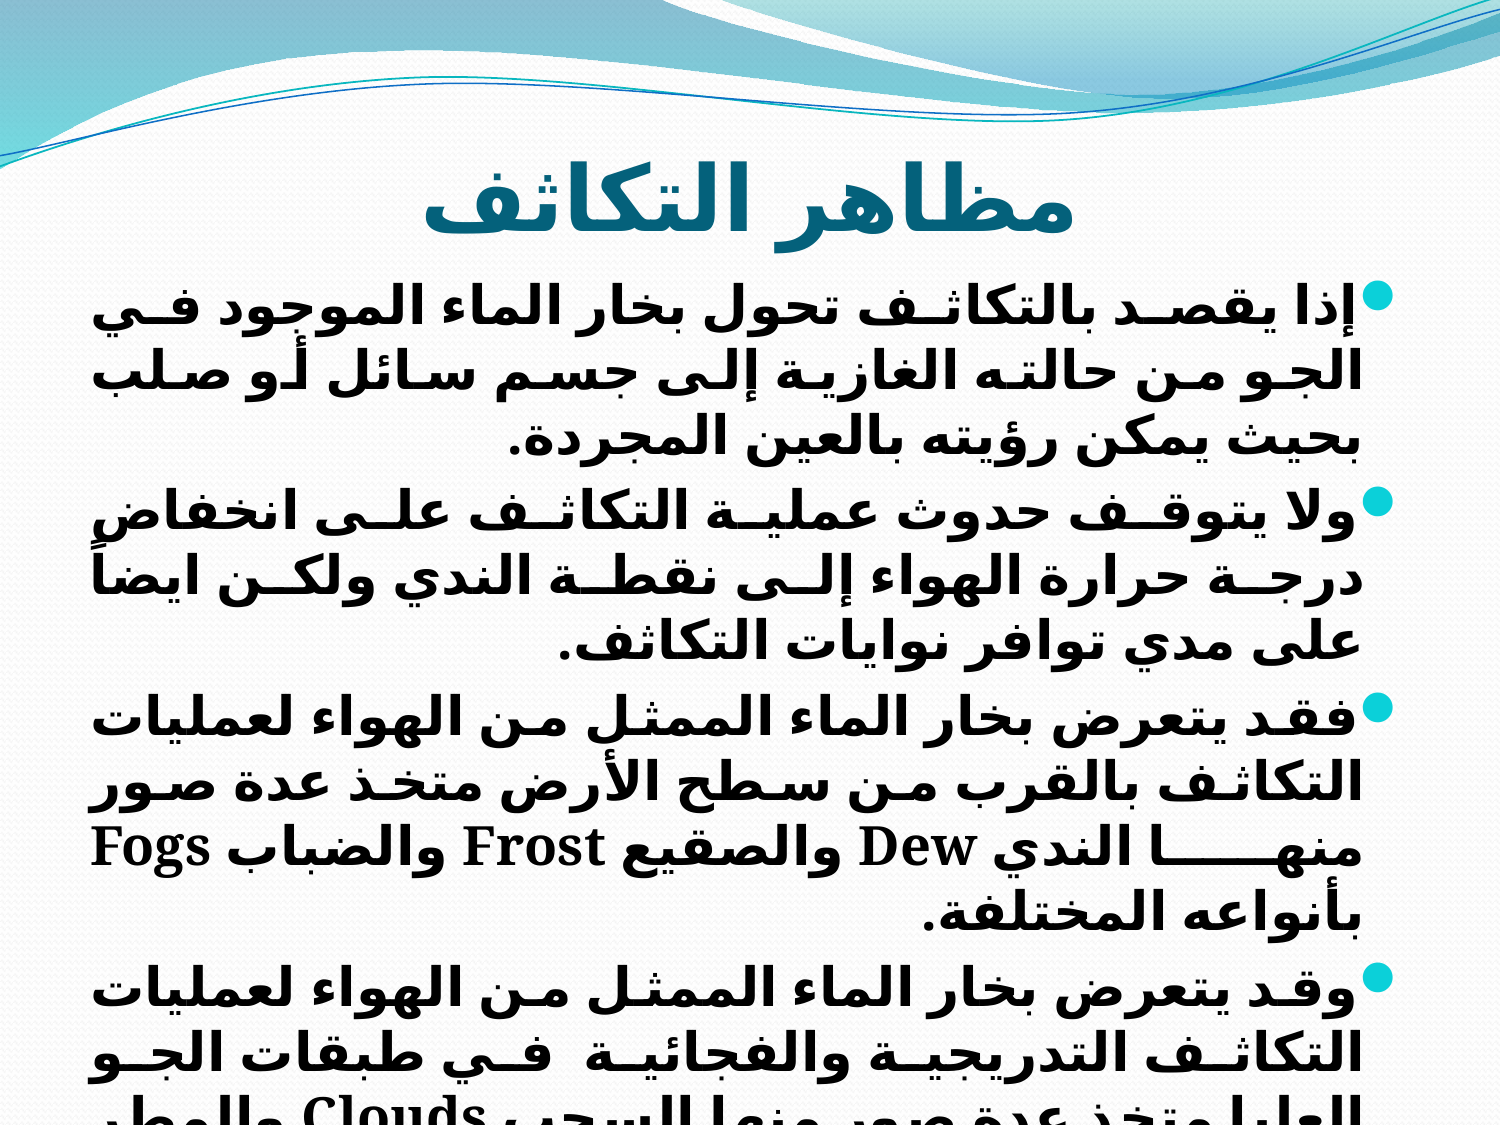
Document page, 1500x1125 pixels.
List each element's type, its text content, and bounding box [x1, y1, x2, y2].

title مظاهر التكاثف [75, 115, 1425, 250]
list إذا يقصد بالتكاثف تحول بخار الماء الموجود في الجو من حالته الغازية إلى جسم سائل أو صلب بحيث يمكن رؤيته بالعين المجردة. ولا يتوقف حدوث عملية التكاثف على انخفاض درجة حرارة الهواء إلى نقطة الندي ولكن ايضاً على مدي توافر نوايات التكاثف. فقد يتعرض بخار الماء الممثل من الهواء لعمليات التكاثف بالقرب من سطح الأرض متخذ عدة صور منها الندي Dew والصقيع Frost والضباب Fogs بأنواعه المختلفة. وقد يتعرض بخار الماء الممثل من الهواء لعمليات التكاثف التدريجية والفجائية في طبقات الجو العليا متخذ عدة صور منها السحب Clouds والمطر Rainfall والبرد Hail والثلج Snow. [75, 262, 1425, 1038]
